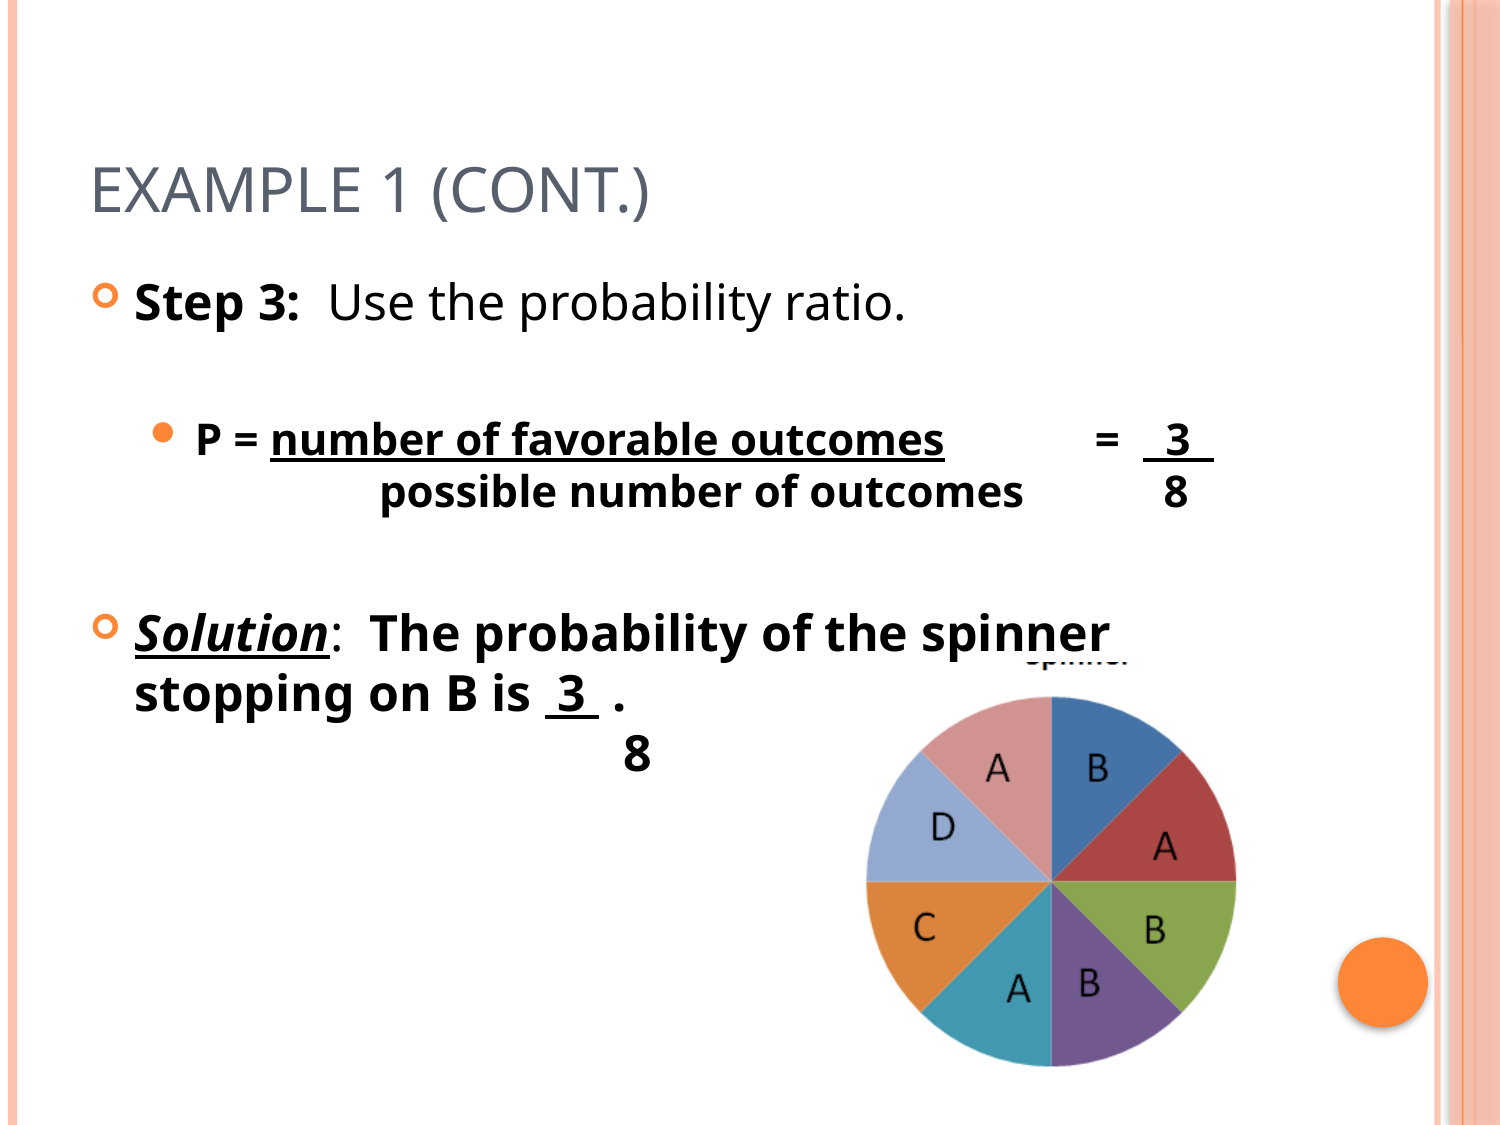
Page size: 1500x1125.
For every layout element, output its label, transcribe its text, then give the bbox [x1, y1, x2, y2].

picture [811, 661, 1282, 1076]
title Example 1 (Cont.) [75, 45, 1300, 233]
list Step 3: Use the probability ratio. P = number of favorable outcomes = 3 possible number of outcomes 8 Solution: The probability of the spinner stopping on B is 3 . 8 [75, 262, 1300, 1062]
